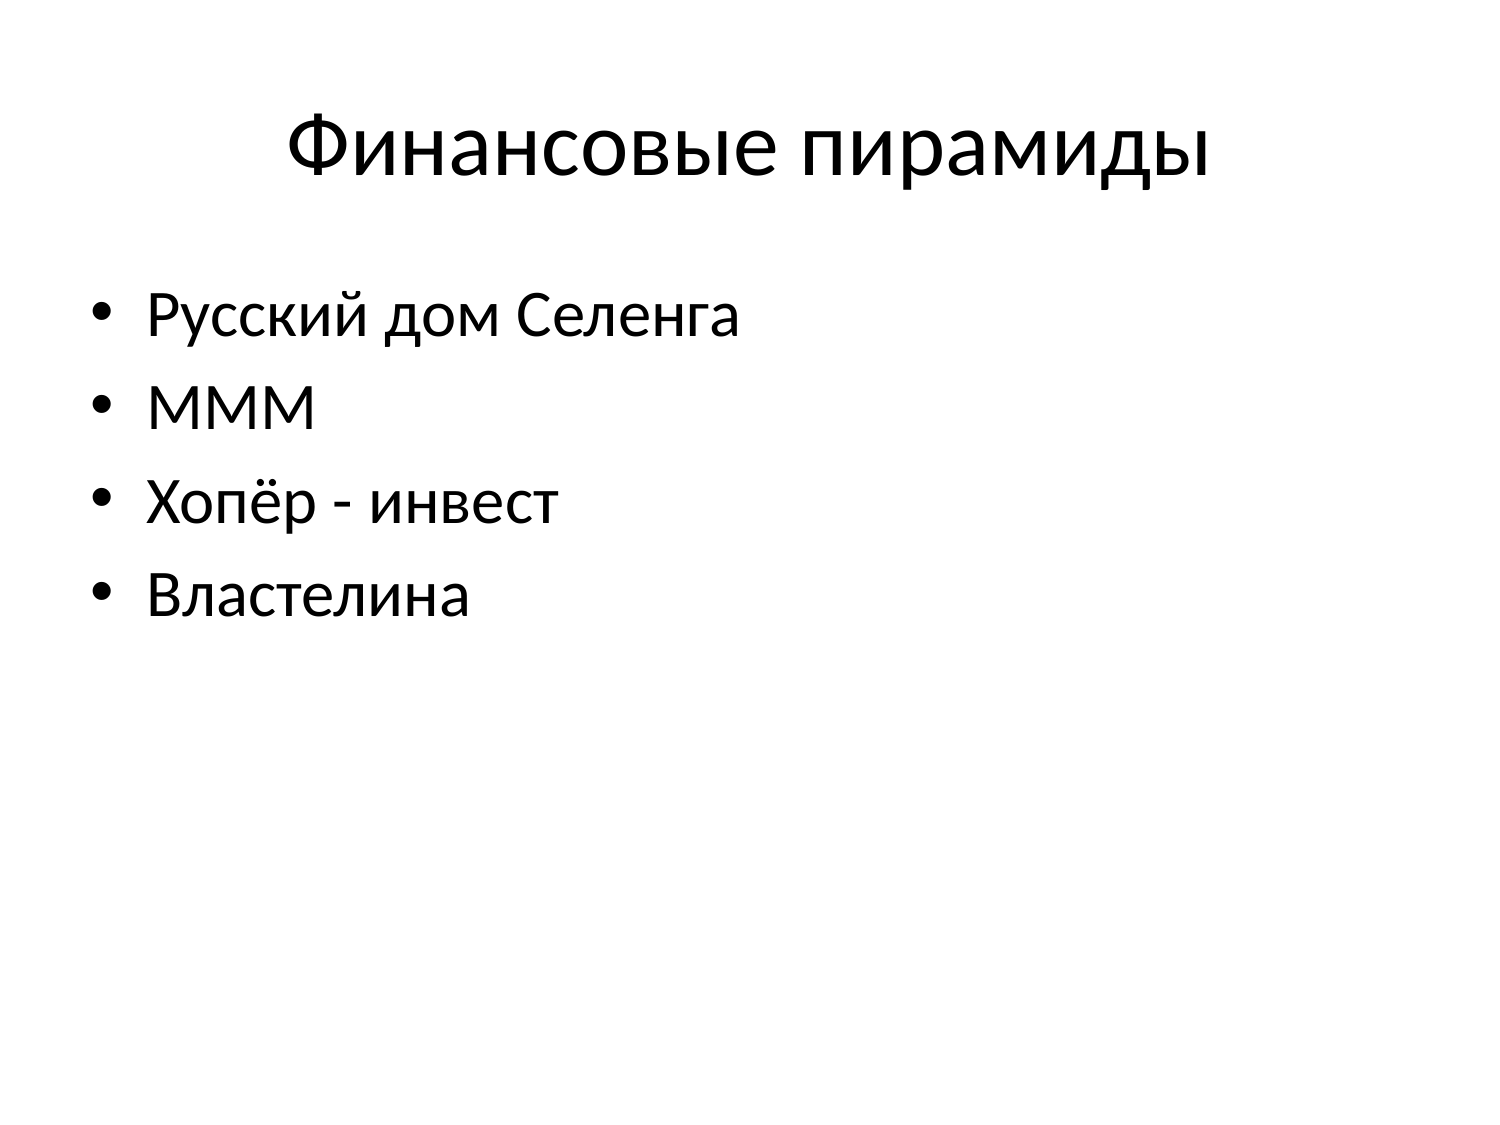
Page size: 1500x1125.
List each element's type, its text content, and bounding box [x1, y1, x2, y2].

title Финансовые пирамиды [75, 45, 1425, 233]
list Русский дом Селенга МММ Хопёр - инвест Властелина [75, 262, 1425, 1005]
